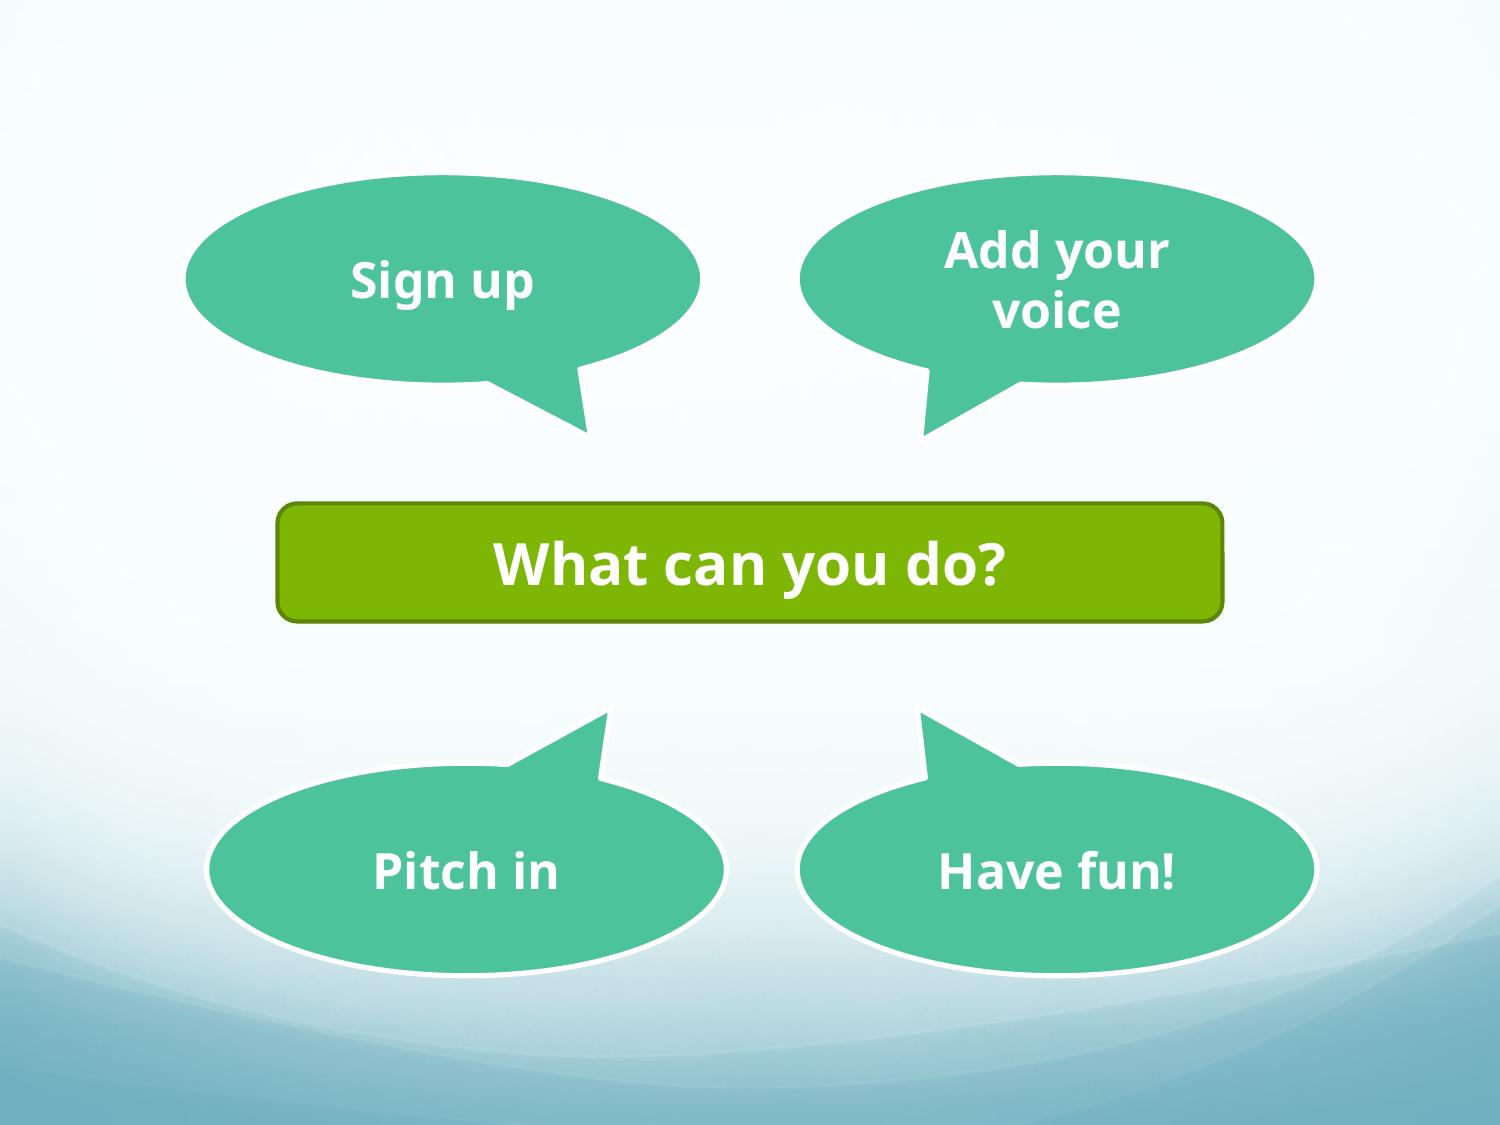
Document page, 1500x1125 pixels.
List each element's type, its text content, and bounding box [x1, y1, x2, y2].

text_box Sign up [180, 170, 706, 440]
text_box Add your voice [794, 170, 1320, 444]
text_box Have fun! [794, 705, 1320, 979]
text_box Pitch in [204, 705, 729, 979]
text_box What can you do? [275, 501, 1225, 624]
